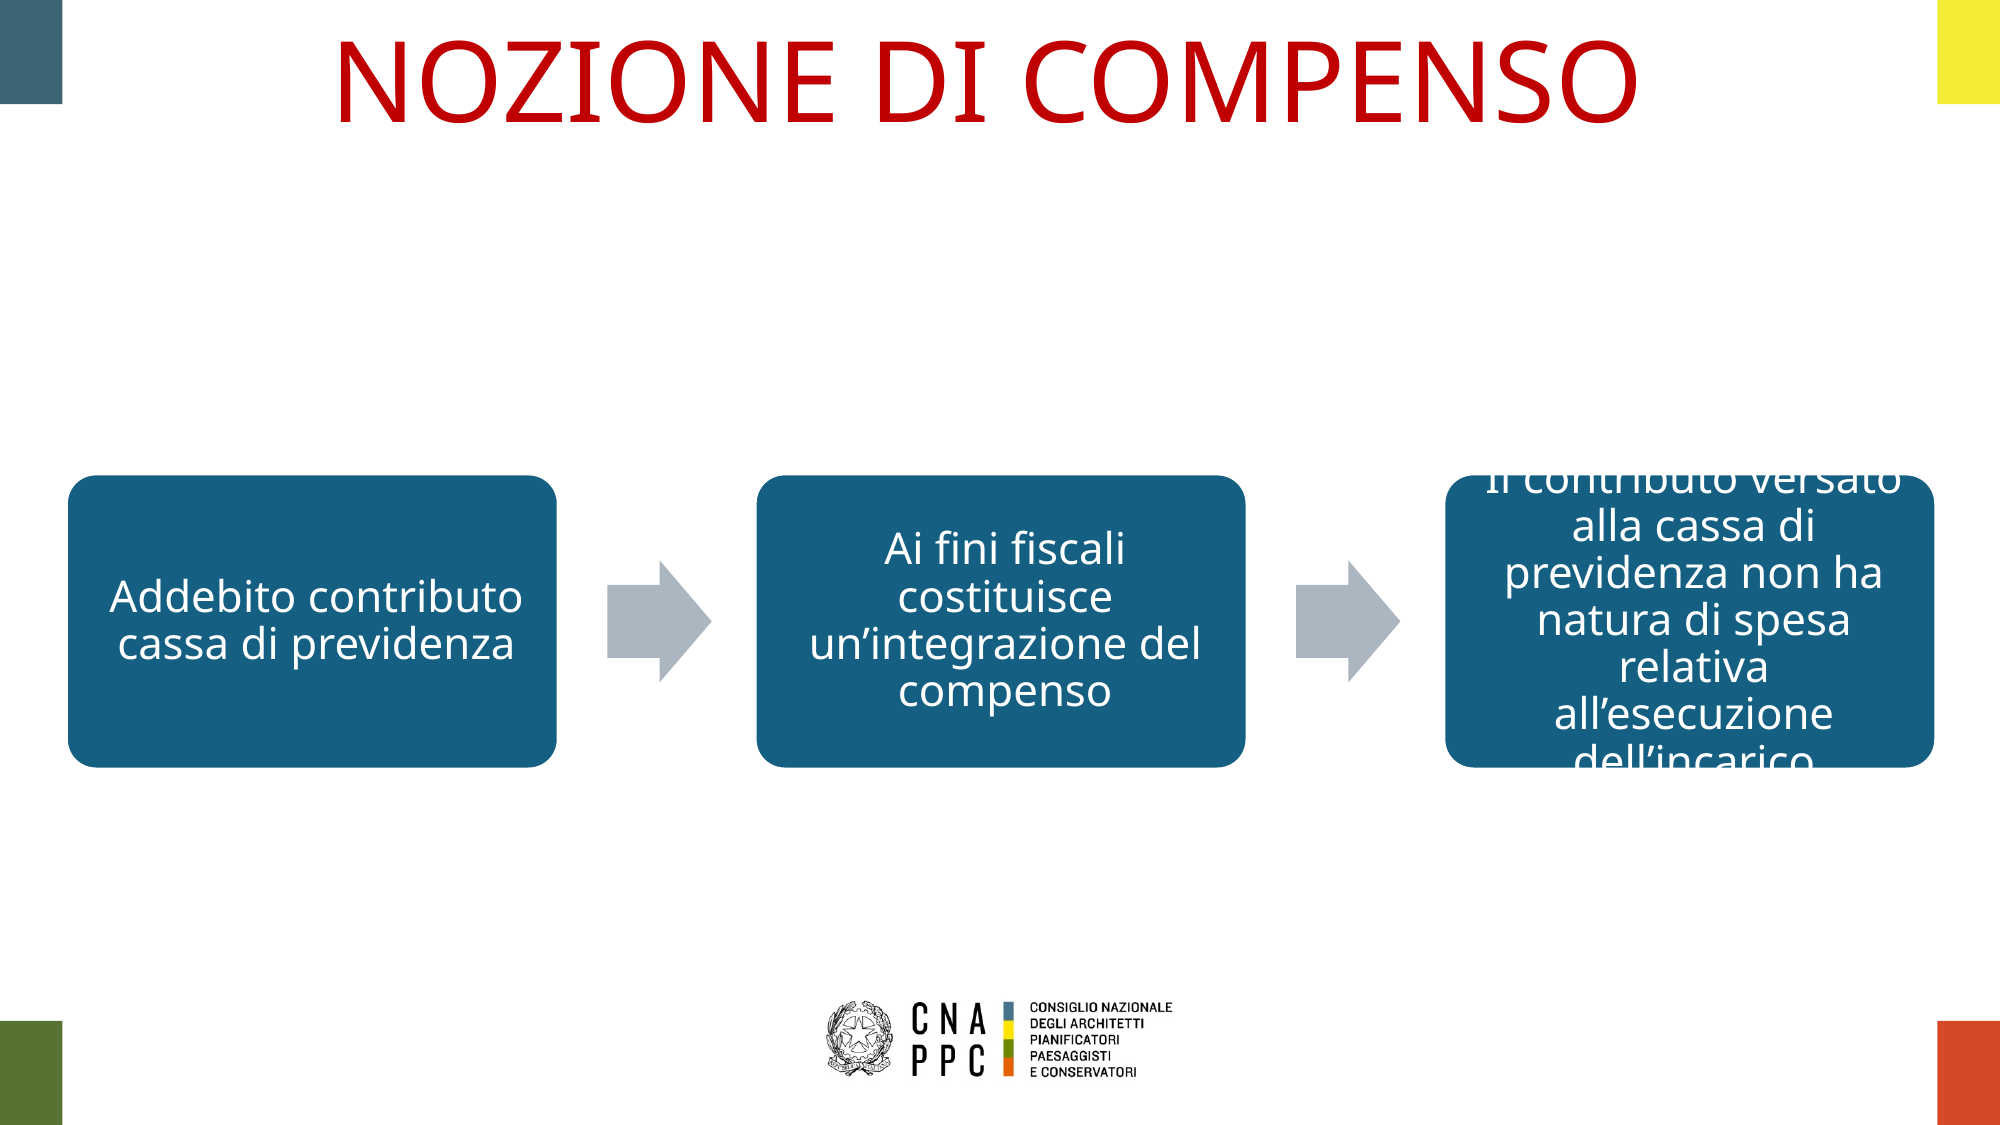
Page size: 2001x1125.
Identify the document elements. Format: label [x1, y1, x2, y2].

text_box [0, 0, 2000, 1125]
